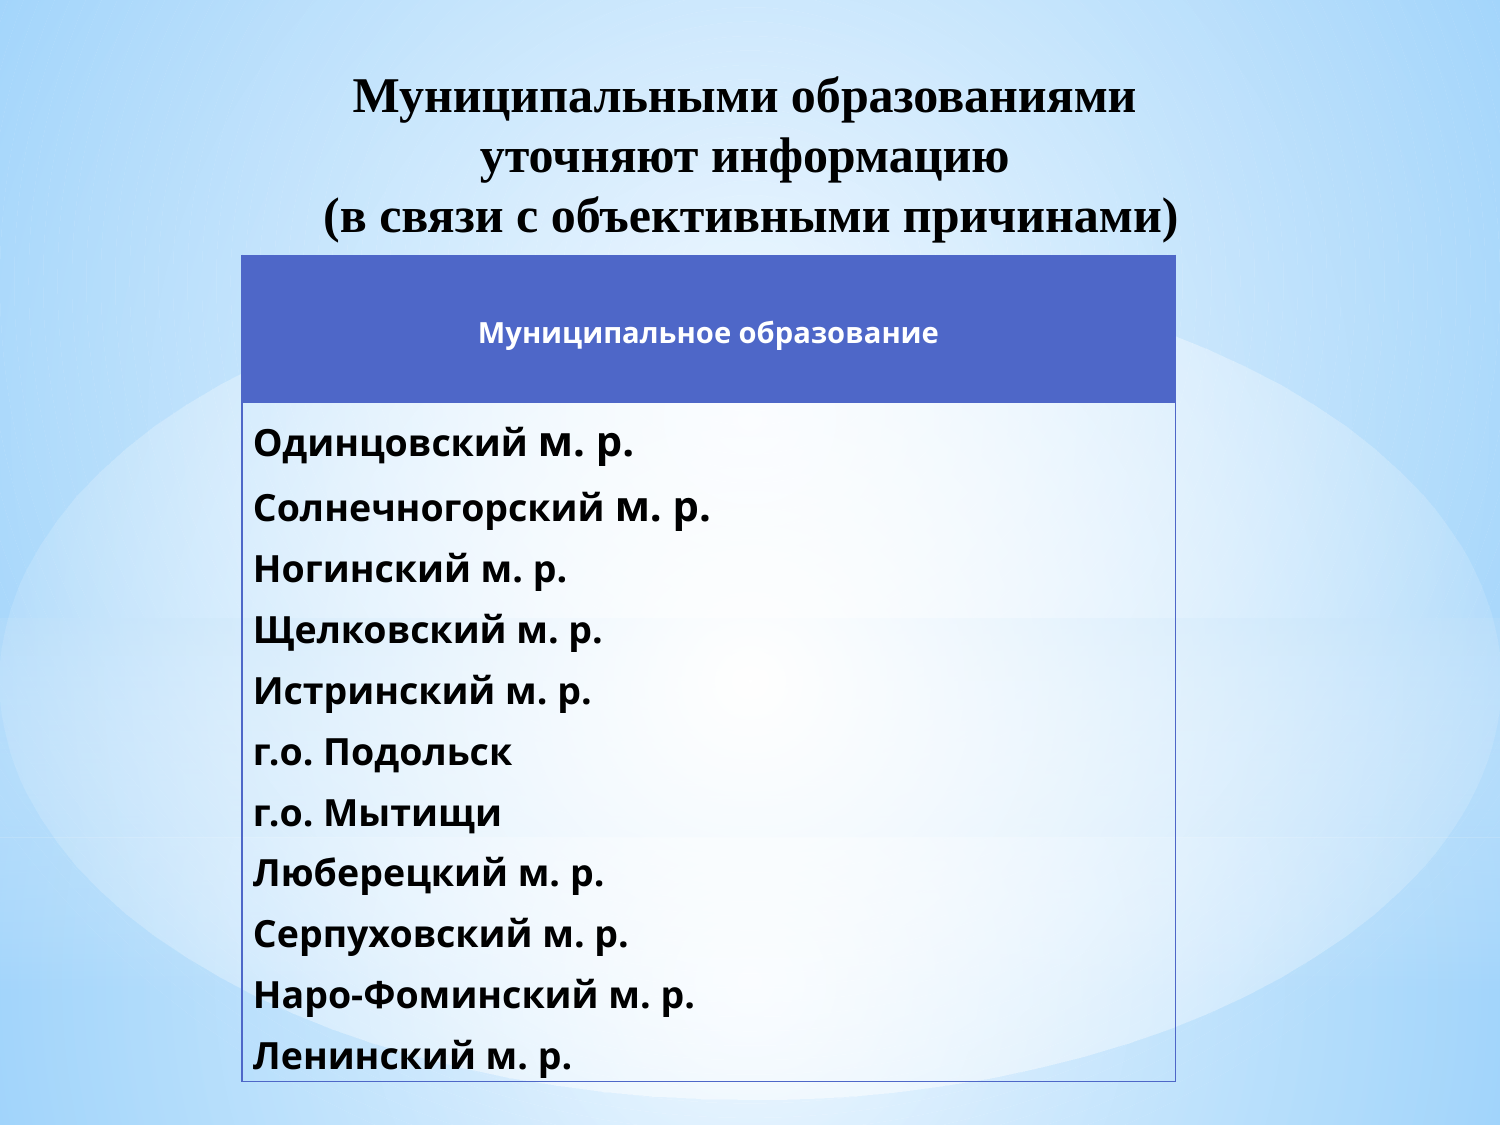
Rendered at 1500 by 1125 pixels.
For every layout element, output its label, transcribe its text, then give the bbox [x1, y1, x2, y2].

title Муниципальными образованиями уточняют информацию (в связи с объективными причинами) [76, 54, 1425, 267]
table_cell Щелковский м. р. [243, 595, 1175, 656]
table_cell Люберецкий м. р. [243, 838, 1175, 899]
table_cell г.о. Подольск [243, 716, 1175, 777]
table_cell Истринский м. р. [243, 656, 1175, 716]
table_cell Солнечногорский м. р. [243, 468, 1175, 534]
table_header Муниципальное образование [243, 256, 1175, 403]
table_cell Серпуховский м. р. [243, 899, 1175, 960]
table_cell Ленинский м. р. [243, 1021, 1175, 1081]
table_cell Одинцовский м. р. [243, 403, 1175, 468]
table_cell Наро-Фоминский м. р. [243, 960, 1175, 1021]
table_cell Ногинский м. р. [243, 534, 1175, 595]
table_cell г.о. Мытищи [243, 777, 1175, 838]
